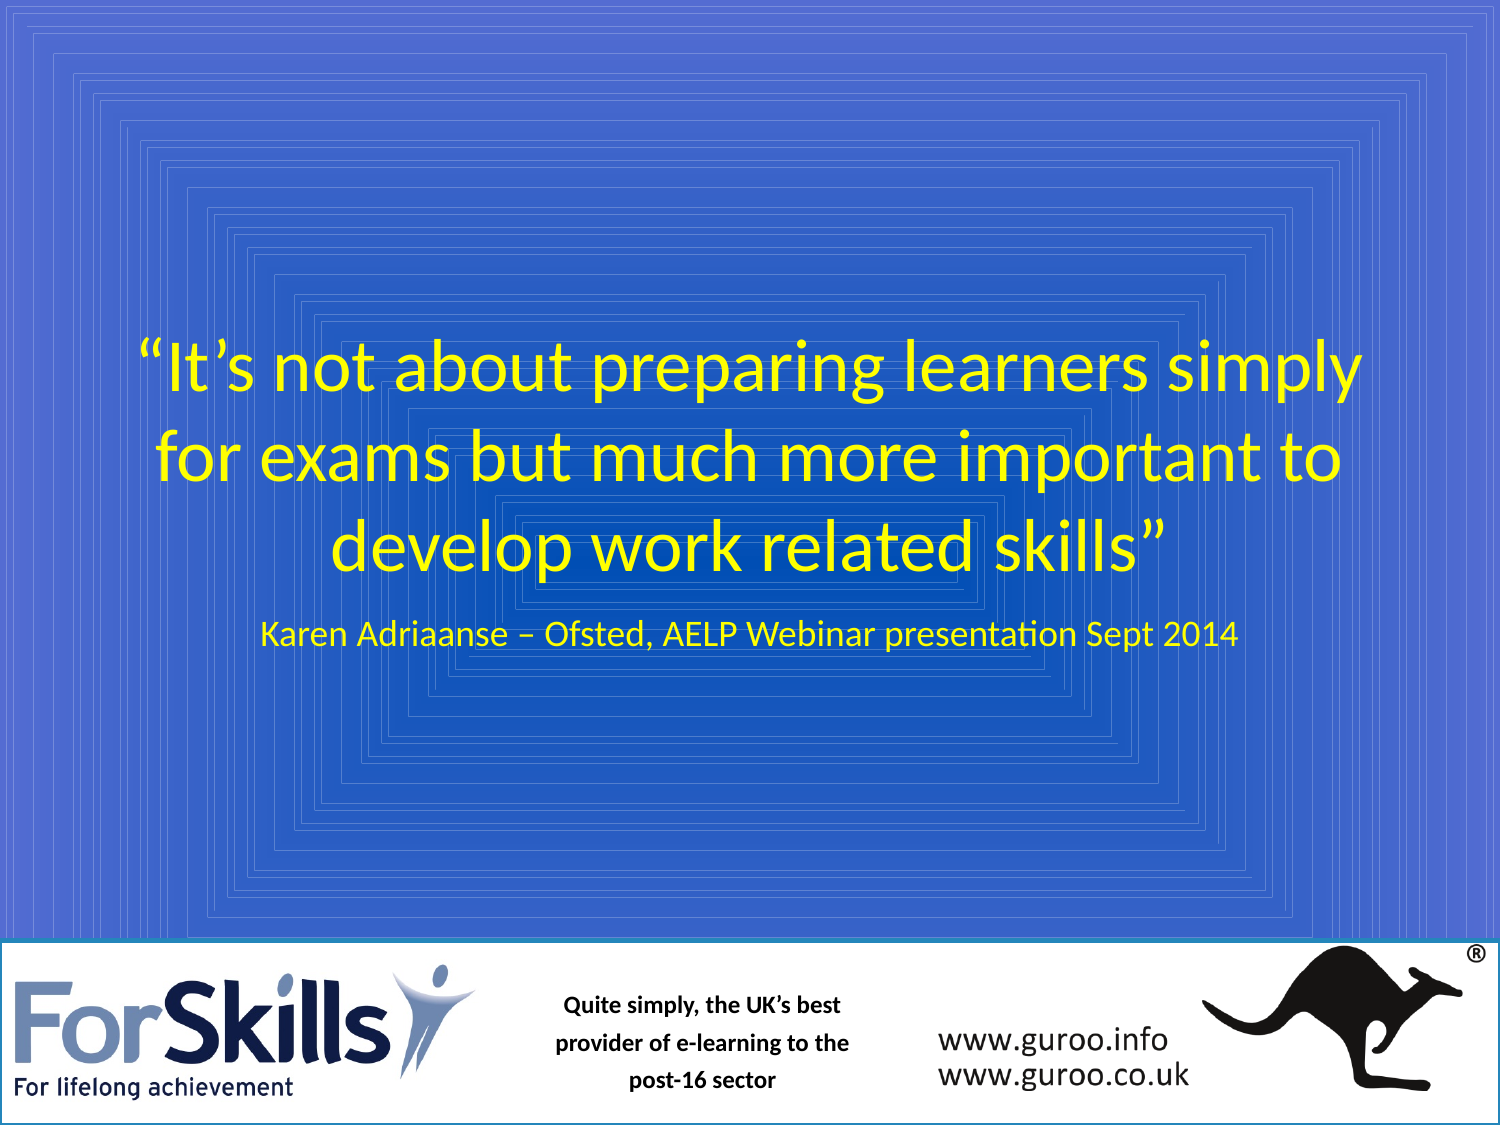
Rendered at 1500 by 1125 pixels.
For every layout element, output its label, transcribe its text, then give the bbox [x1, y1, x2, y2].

picture [938, 943, 1486, 1091]
picture [10, 959, 479, 1103]
title “It’s not about preparing learners simply for exams but much more important to develop work related skills” Karen Adriaanse – Ofsted, AELP Webinar presentation Sept 2014 [88, 231, 1412, 740]
